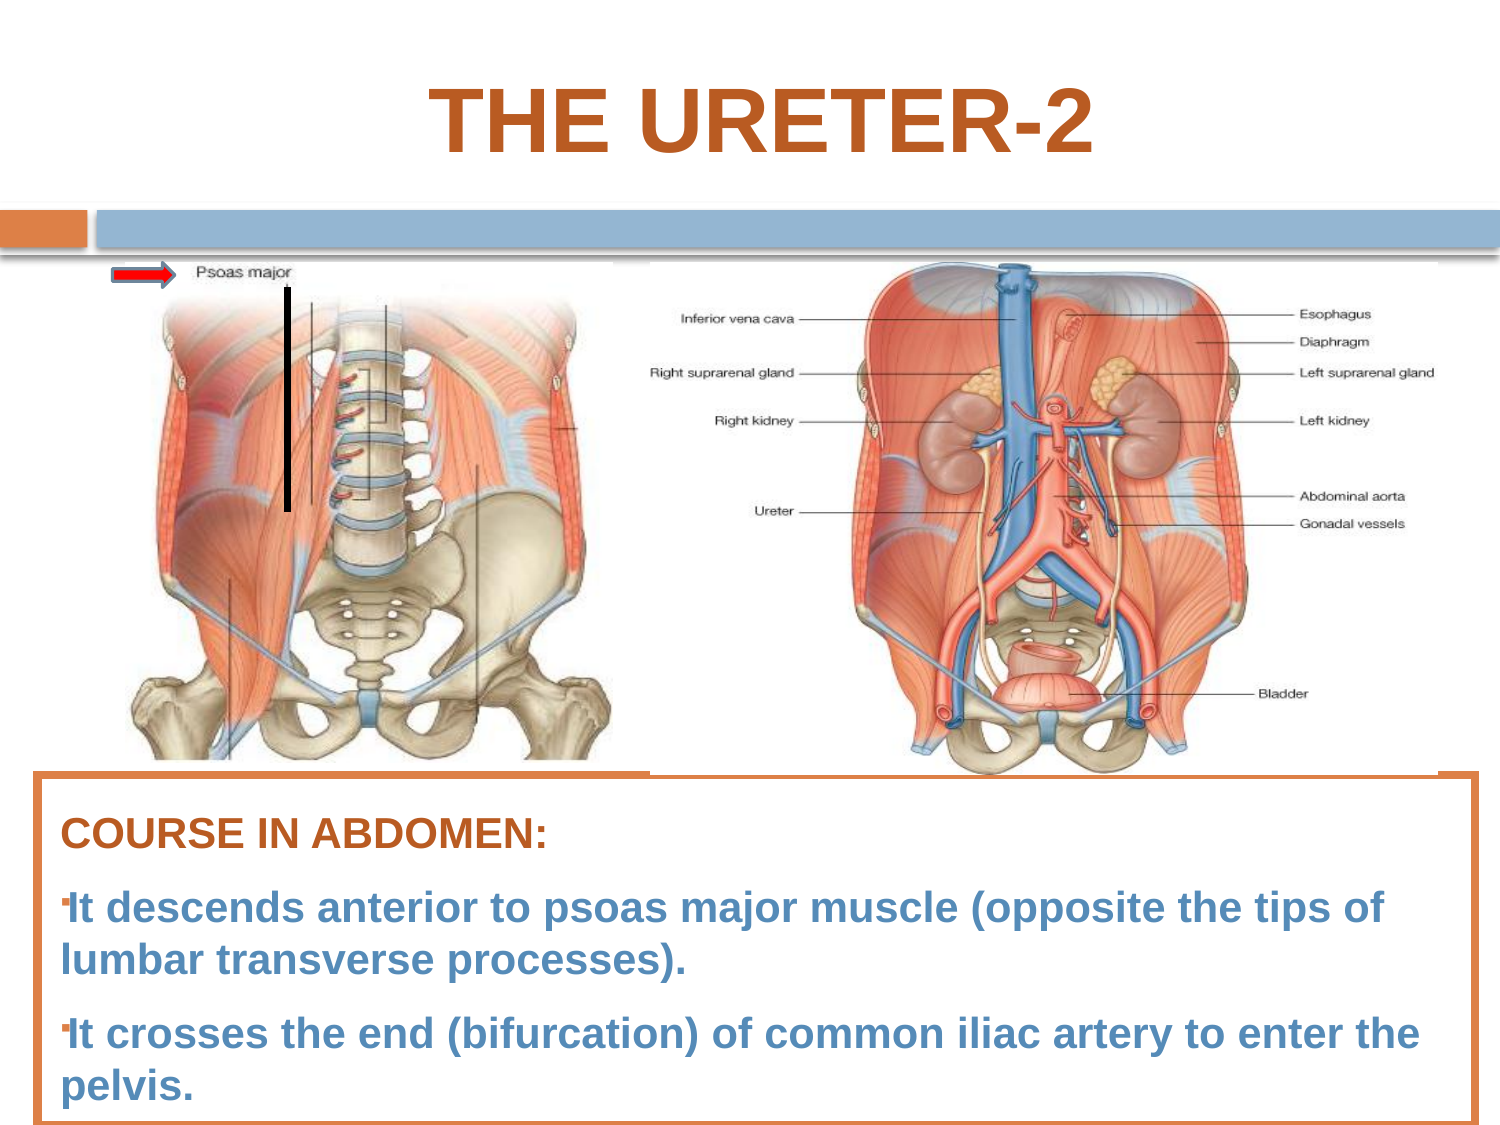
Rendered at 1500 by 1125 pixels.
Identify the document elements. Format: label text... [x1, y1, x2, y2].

text_box [110, 267, 119, 283]
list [649, 262, 1438, 776]
title THE URETER-2 [99, 44, 1425, 188]
list COURSE IN ABDOMEN: It descends anterior to psoas major muscle (opposite the tips of lumbar transverse processes). It crosses the end (bifurcation) of common iliac artery to enter the pelvis. [33, 771, 1479, 1125]
picture [124, 262, 613, 763]
